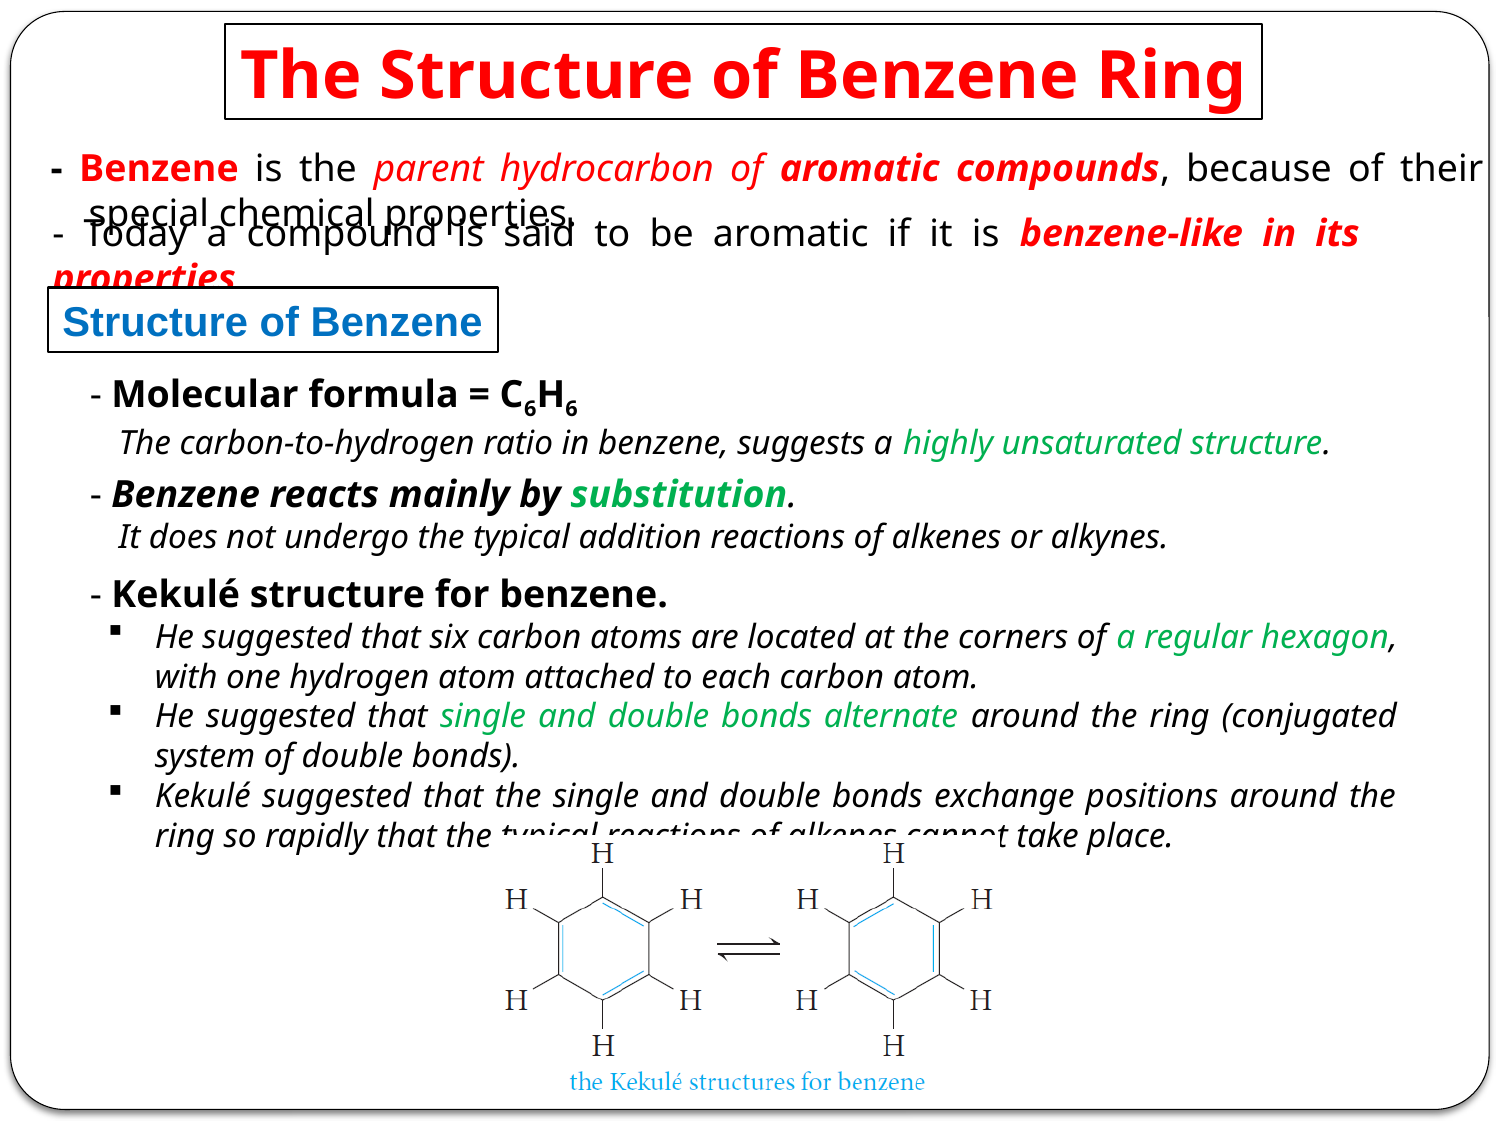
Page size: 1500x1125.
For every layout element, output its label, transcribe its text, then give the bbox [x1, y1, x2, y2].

text_box - Molecular formula = C6H6 The carbon-to-hydrogen ratio in benzene, suggests a highly unsaturated structure. [74, 362, 1413, 462]
text_box Structure of Benzene [47, 286, 499, 353]
picture [499, 835, 1001, 1101]
text_box The Structure of Benzene Ring [224, 23, 1263, 120]
text_box - Kekulé structure for benzene. He suggested that six carbon atoms are located at the corners of a regular hexagon, with one hydrogen atom attached to each carbon atom. He suggested that single and double bonds alternate around the ring (conjugated system of double bonds). Kekulé suggested that the single and double bonds exchange positions around the ring so rapidly that the typical reactions of alkenes cannot take place. [74, 562, 1413, 862]
text_box - Benzene is the parent hydrocarbon of aromatic compounds, because of their special chemical properties. [35, 136, 1499, 242]
text_box - Benzene reacts mainly by substitution. It does not undergo the typical addition reactions of alkenes or alkynes. [74, 462, 1413, 562]
text_box - Today a compound is said to be aromatic if it is benzene-like in its properties. [37, 201, 1375, 307]
